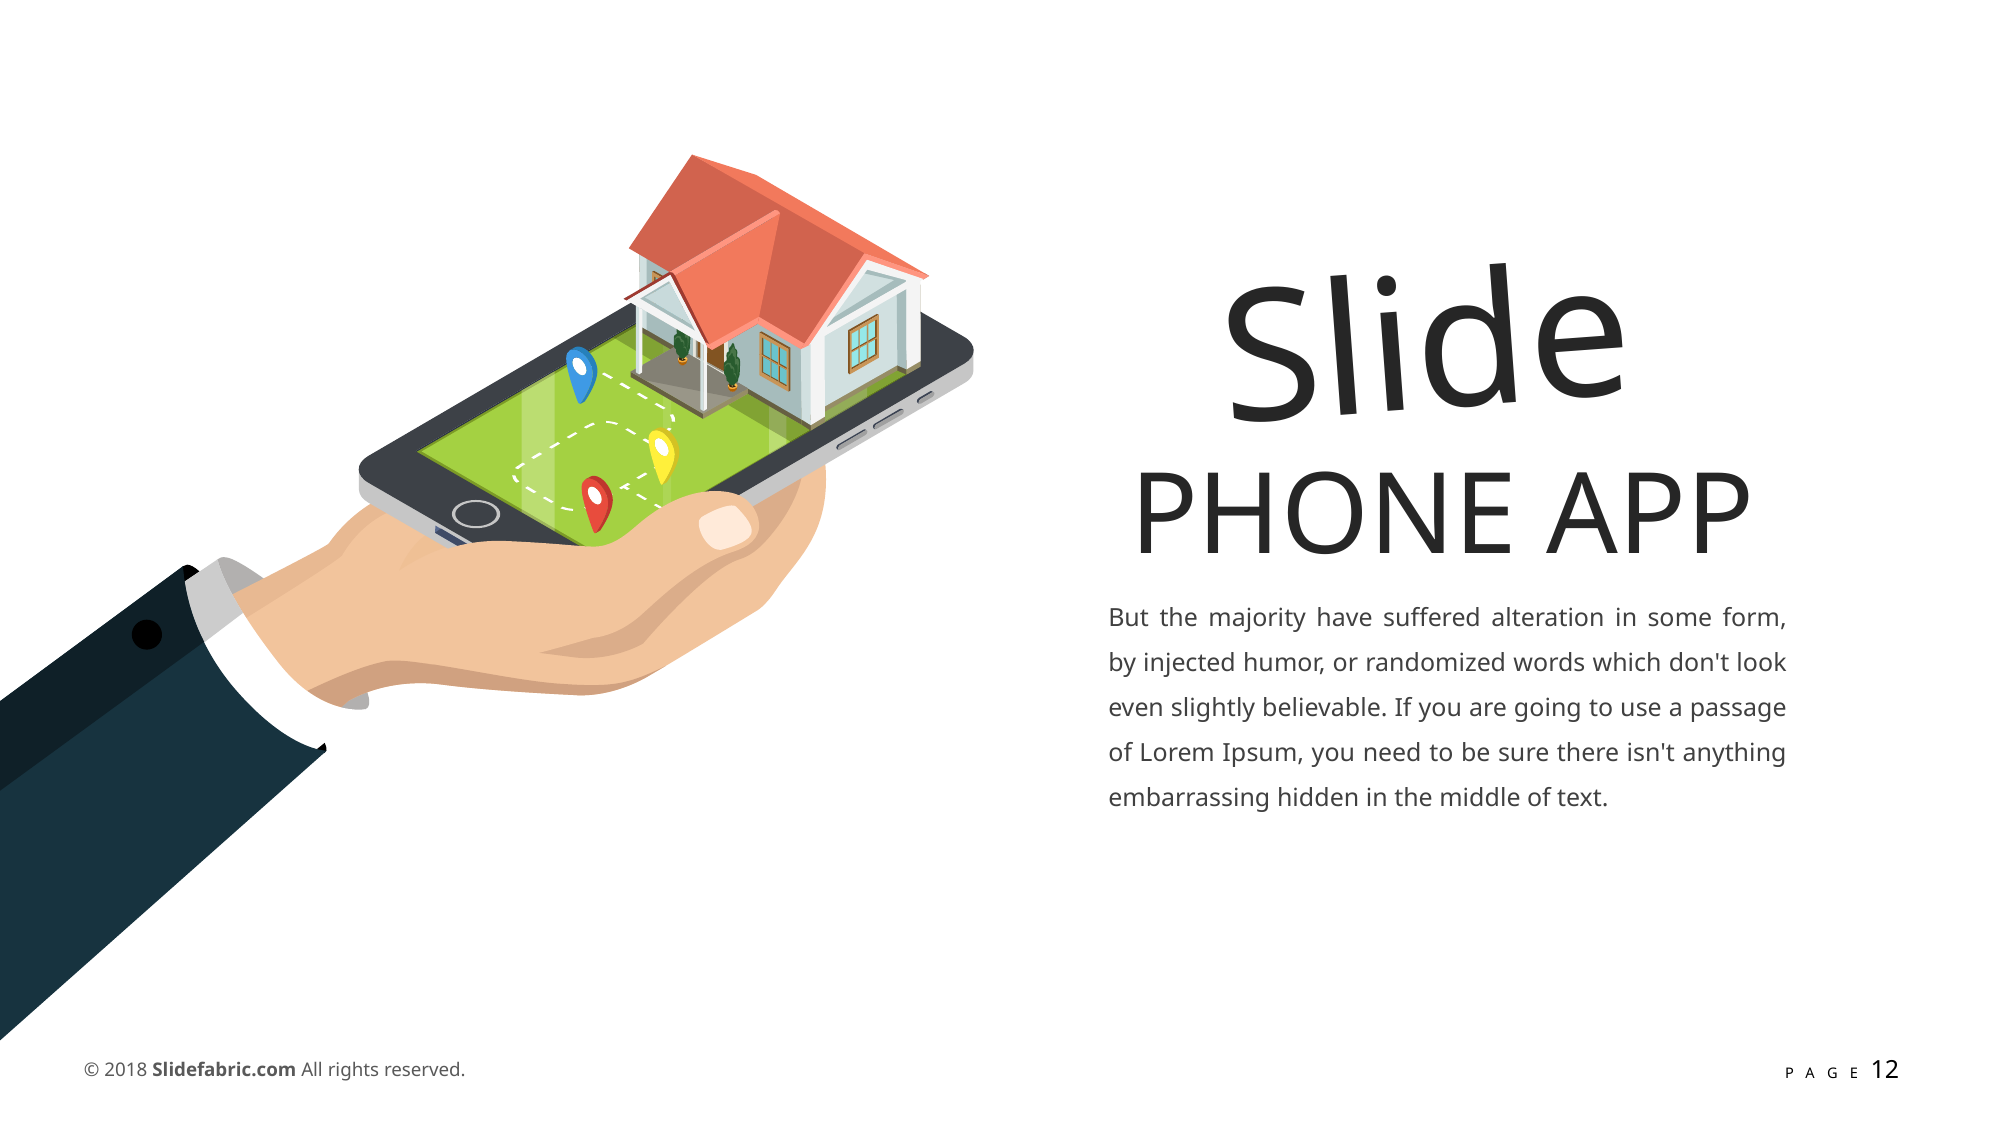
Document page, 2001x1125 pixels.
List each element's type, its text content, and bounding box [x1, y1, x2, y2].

text_box Slide [1196, 201, 1654, 469]
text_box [0, 154, 977, 1080]
text_box But the majority have suffered alteration in some form, by injected humor, or randomized words which don't look even slightly believable. If you are going to use a passage of Lorem Ipsum, you need to be sure there isn't anything embarrassing hidden in the middle of text. [1093, 579, 1803, 819]
text_box PHONE APP [1115, 433, 1770, 579]
